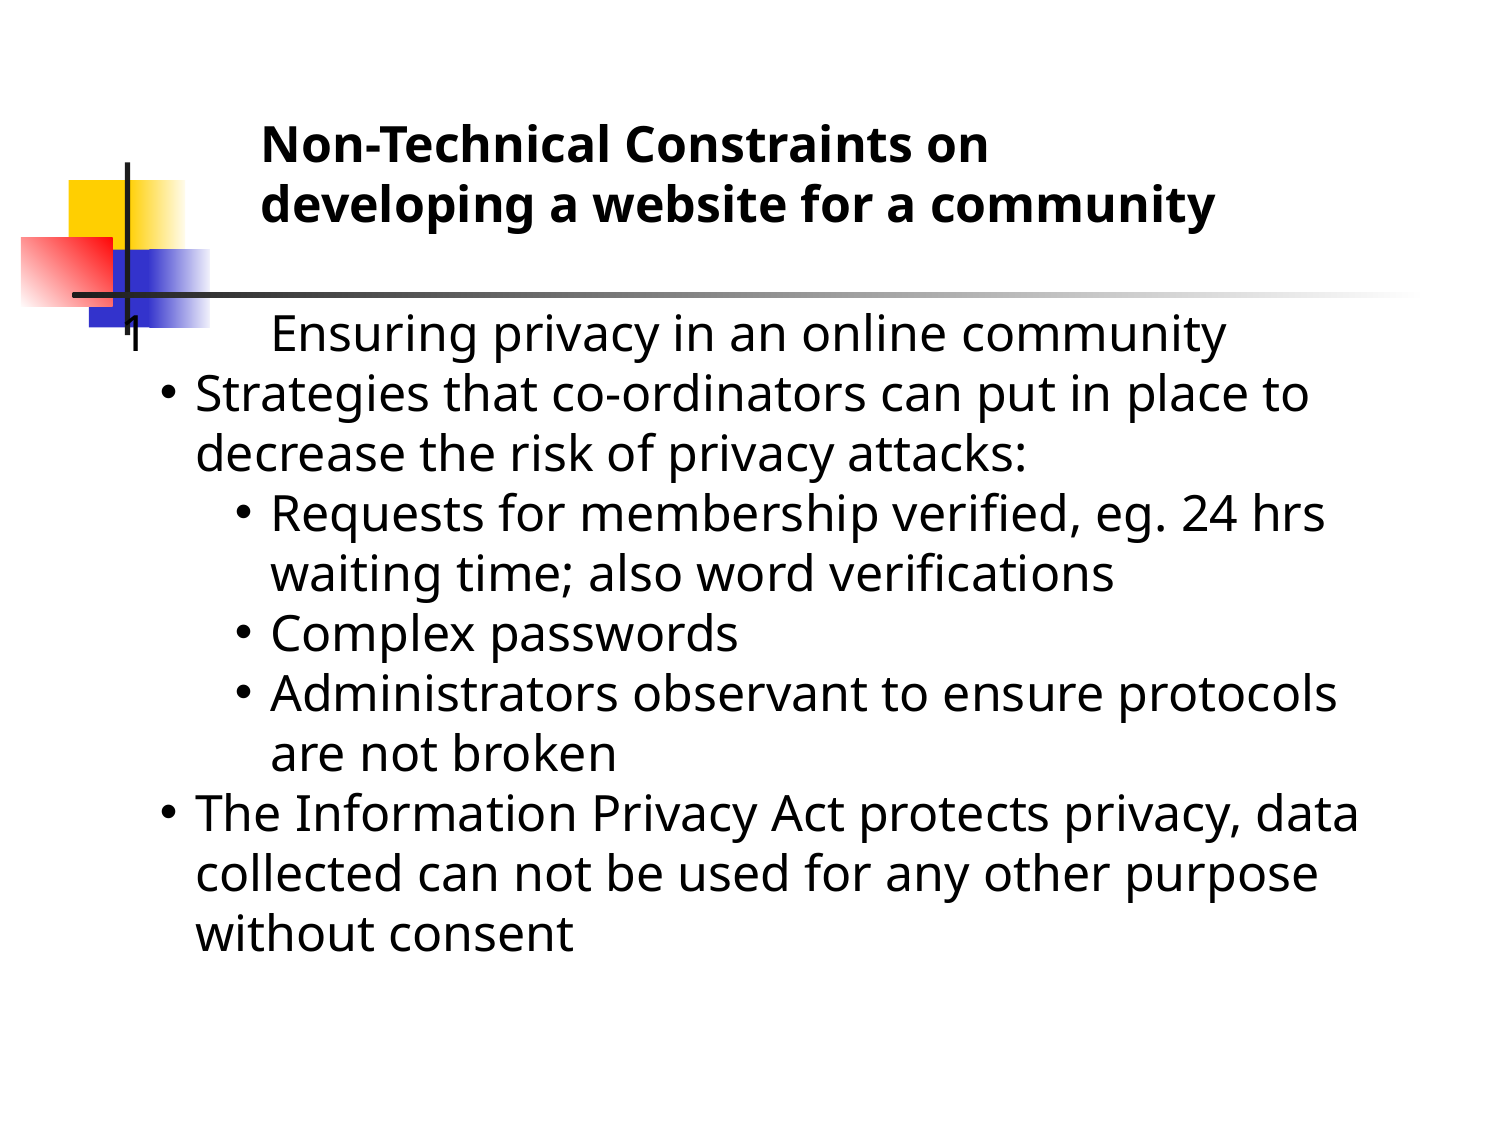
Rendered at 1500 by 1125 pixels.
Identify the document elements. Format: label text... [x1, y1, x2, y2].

text_box 1 Ensuring privacy in an online community Strategies that co-ordinators can put in place to decrease the risk of privacy attacks: Requests for membership verified, eg. 24 hrs waiting time; also word verifications Complex passwords Administrators observant to ensure protocols are not broken The Information Privacy Act protects privacy, data collected can not be used for any other purpose without consent [105, 234, 1395, 1030]
text_box Non-Technical Constraints on developing a website for a community [246, 105, 1266, 234]
